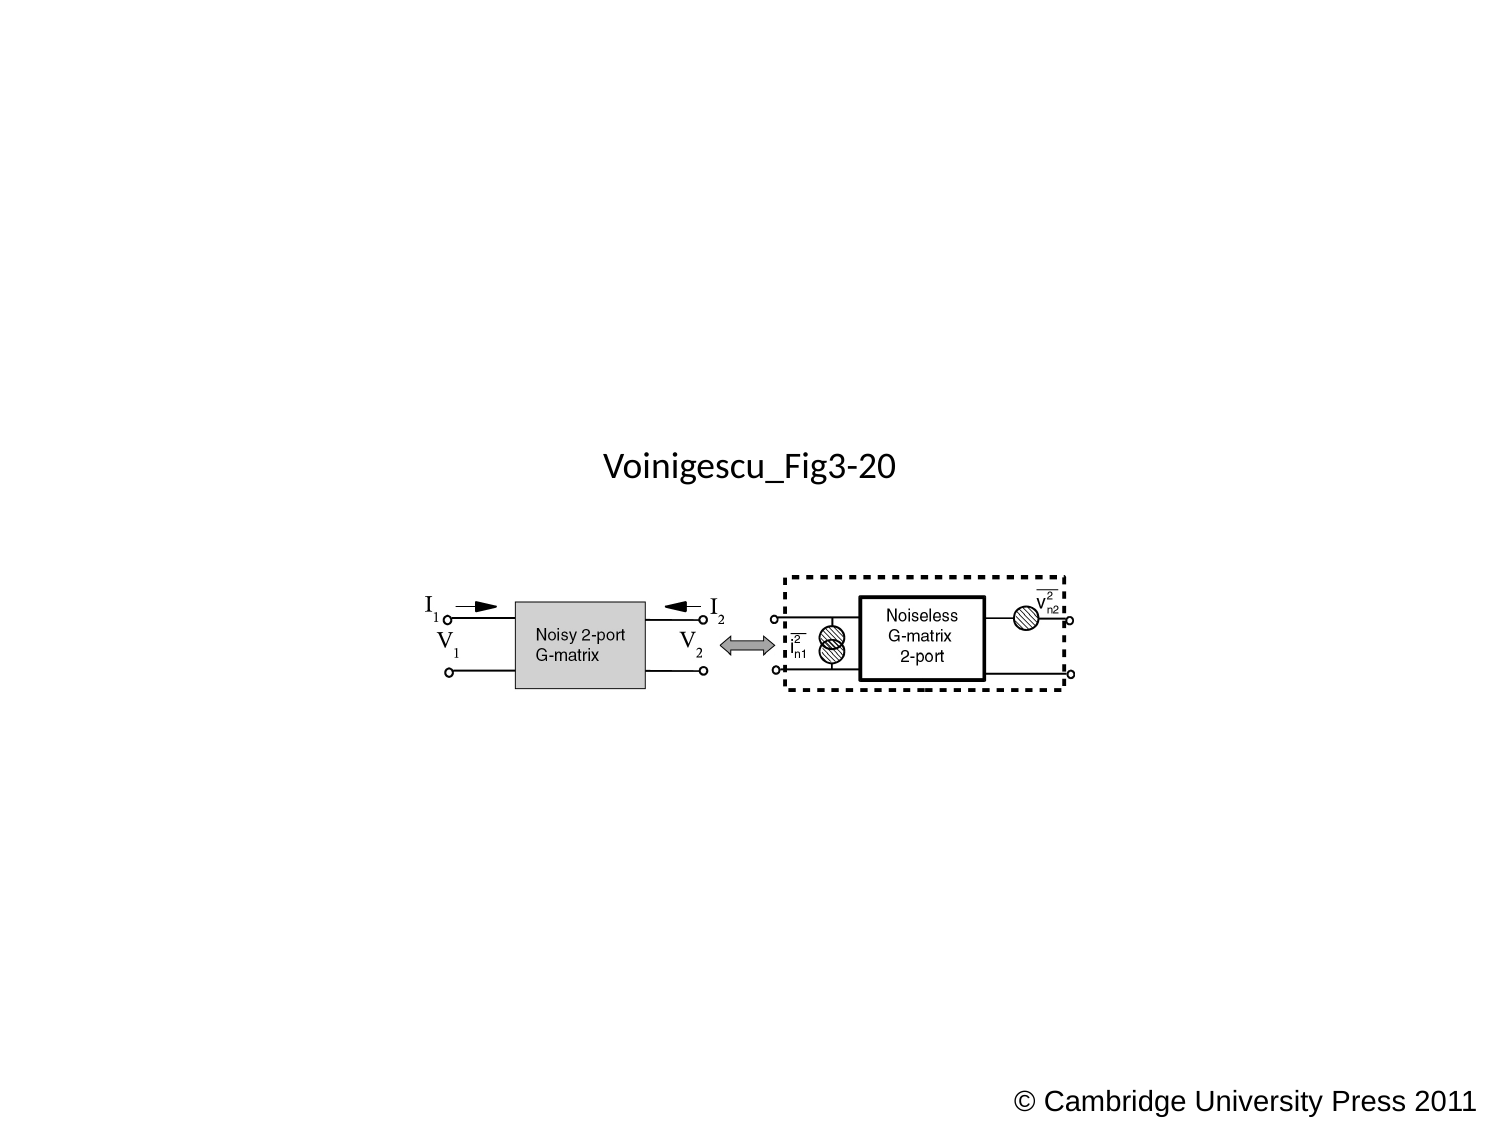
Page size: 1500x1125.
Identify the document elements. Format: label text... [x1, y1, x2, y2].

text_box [424, 433, 1075, 692]
text_box © Cambridge University Press 2011 [907, 1074, 1493, 1125]
